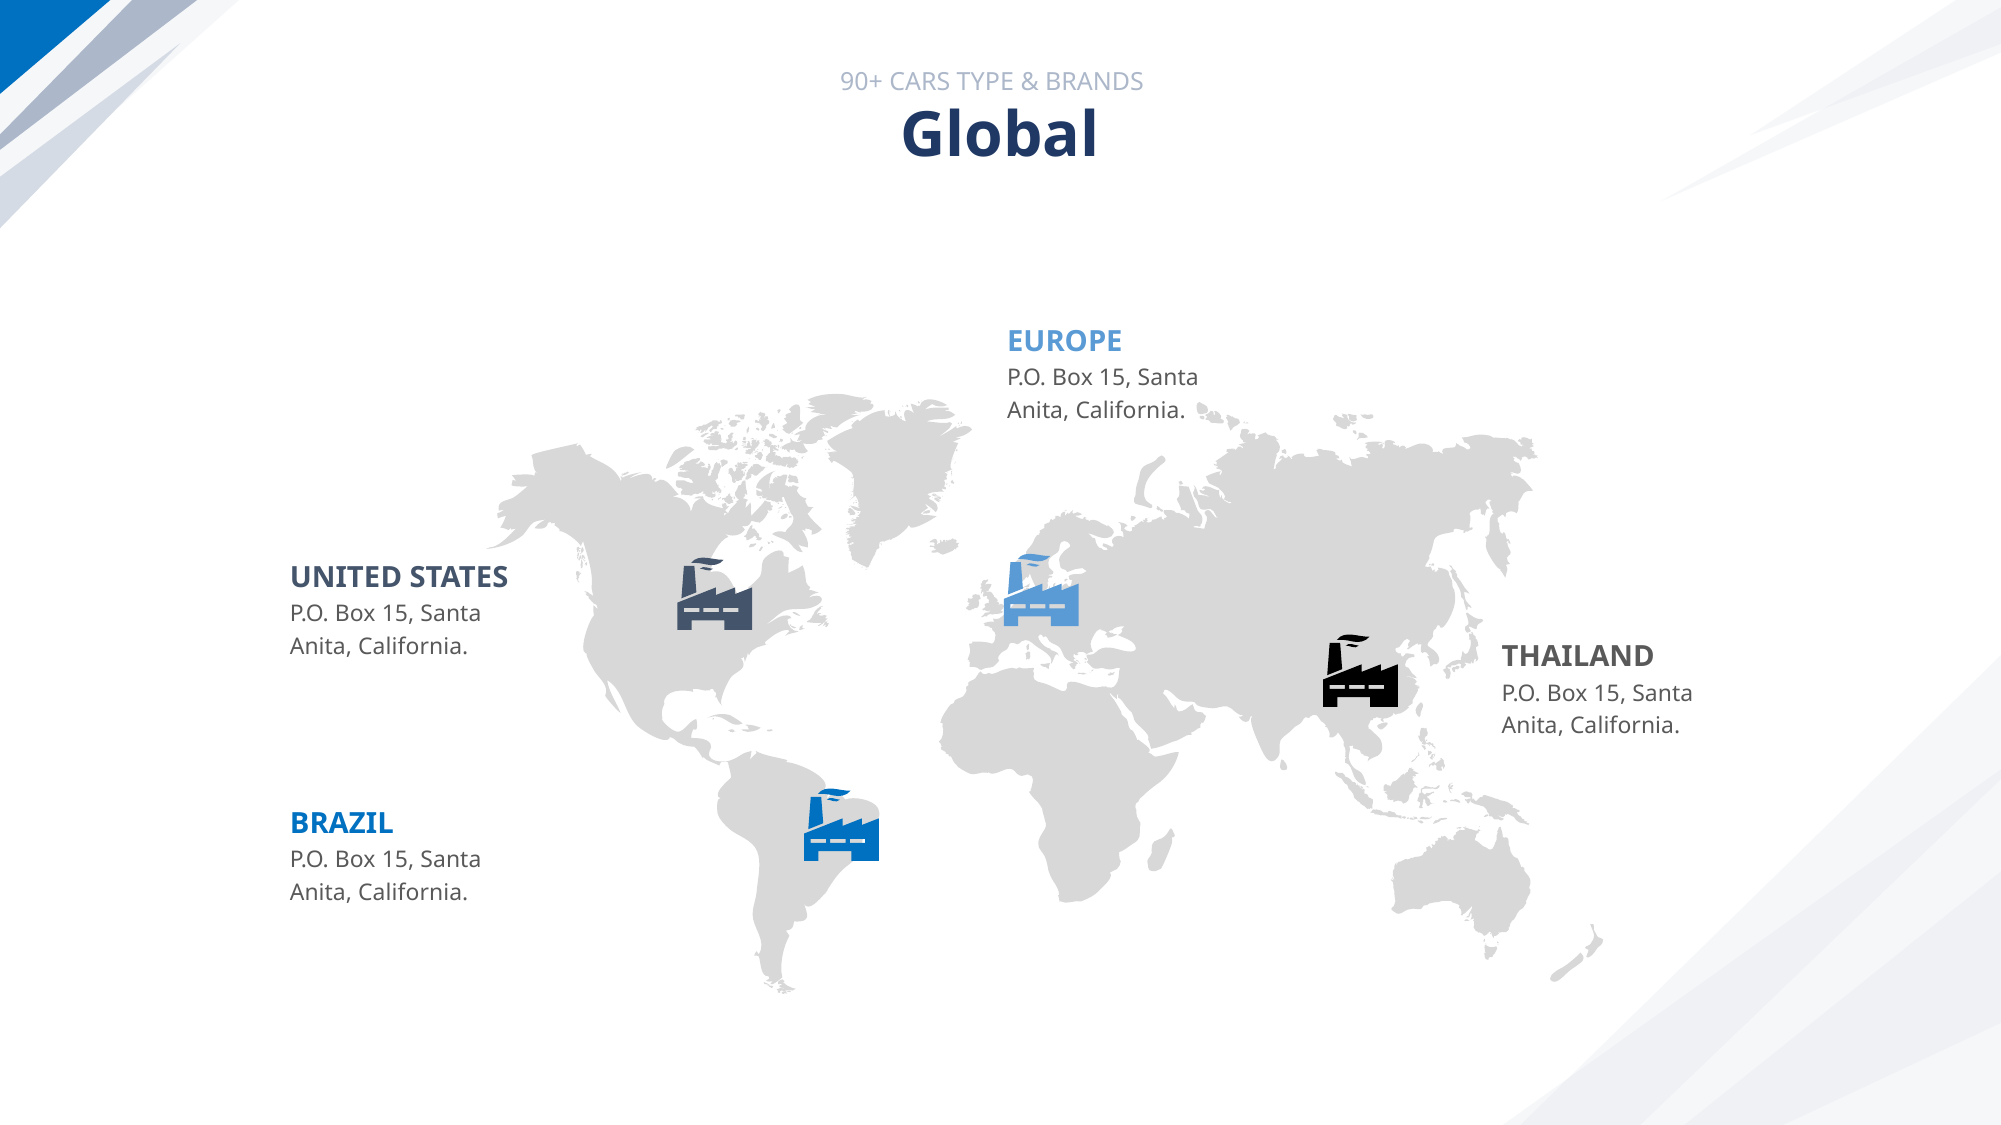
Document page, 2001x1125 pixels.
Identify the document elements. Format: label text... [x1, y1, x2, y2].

text_box 90+ CARS TYPE & BRANDS [825, 57, 1175, 104]
title Global [137, 68, 1863, 205]
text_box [1322, 629, 1398, 707]
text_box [803, 783, 880, 861]
text_box UNITED STATES P.O. Box 15, Santa Anita, California. [274, 544, 480, 669]
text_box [1003, 548, 1079, 627]
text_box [677, 552, 753, 631]
text_box BRAZIL P.O. Box 15, Santa Anita, California. [274, 789, 480, 914]
text_box THAILAND P.O. Box 15, Santa Anita, California. [1609, 623, 1763, 748]
text_box EUROPE P.O. Box 15, Santa Anita, California. [992, 307, 1268, 391]
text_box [485, 392, 1605, 995]
